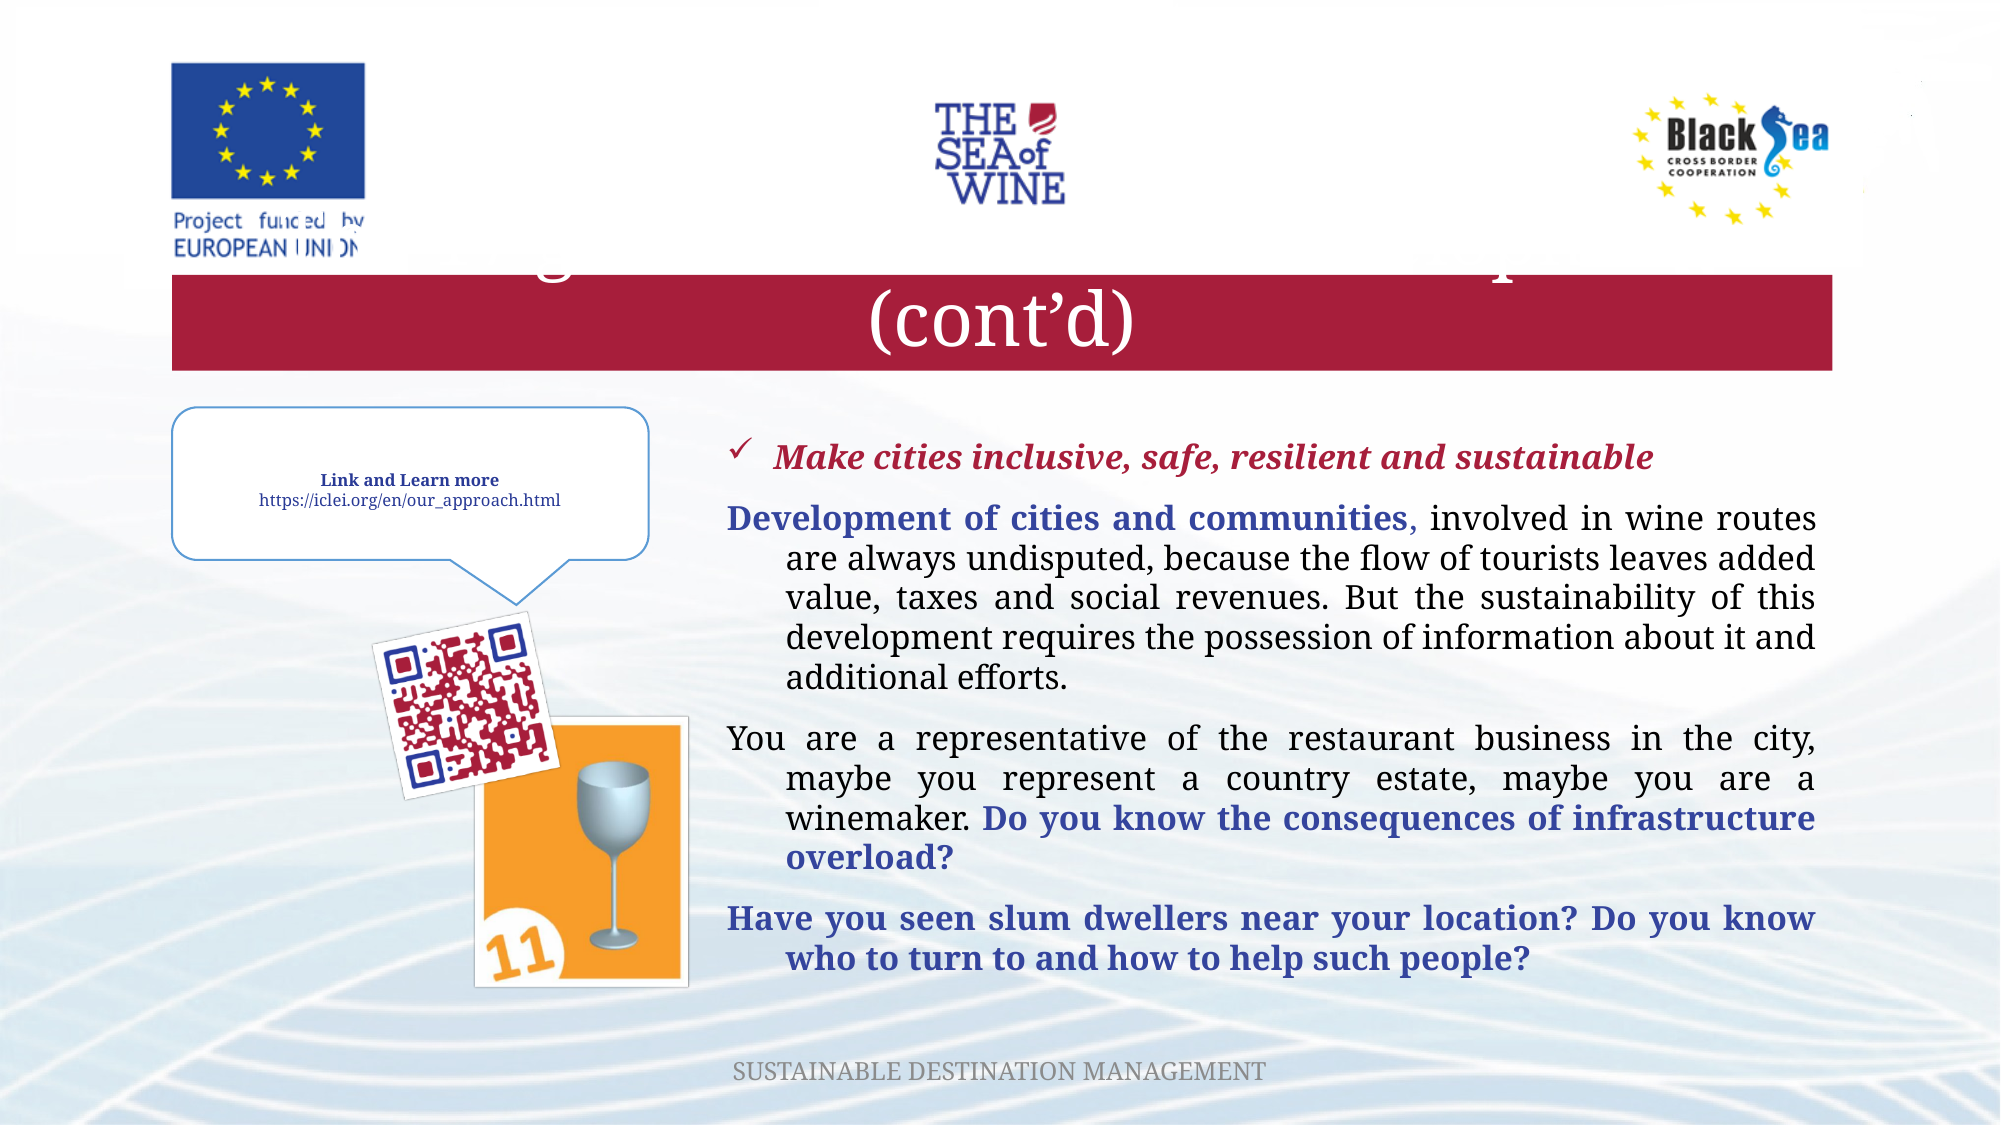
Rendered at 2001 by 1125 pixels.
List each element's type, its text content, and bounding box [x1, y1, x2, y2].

picture [0, 0, 2001, 1125]
text_box Link and Learn more https://iclei.org/en/our_approach.html [170, 406, 650, 607]
list Make cities inclusive, safe, resilient and sustainable Development of cities and communities, involved in wine routes are always undisputed, because the flow of tourists leaves added value, taxes and social revenues. But the sustainability of this development requires the possession of information about it and additional efforts. You are a representative of the restaurant business in the city, maybe you represent a country estate, maybe you are a winemaker. Do you know the consequences of infrastructure overload? Have you seen slum dwellers near your location? Do you know who to turn to and how to help such people? [711, 398, 1833, 1015]
title The 17 goals of sustainable development (cont’d) [172, 274, 1833, 371]
footer SUSTAINABLE DESTINATION MANAGEMENT [662, 1042, 1338, 1103]
